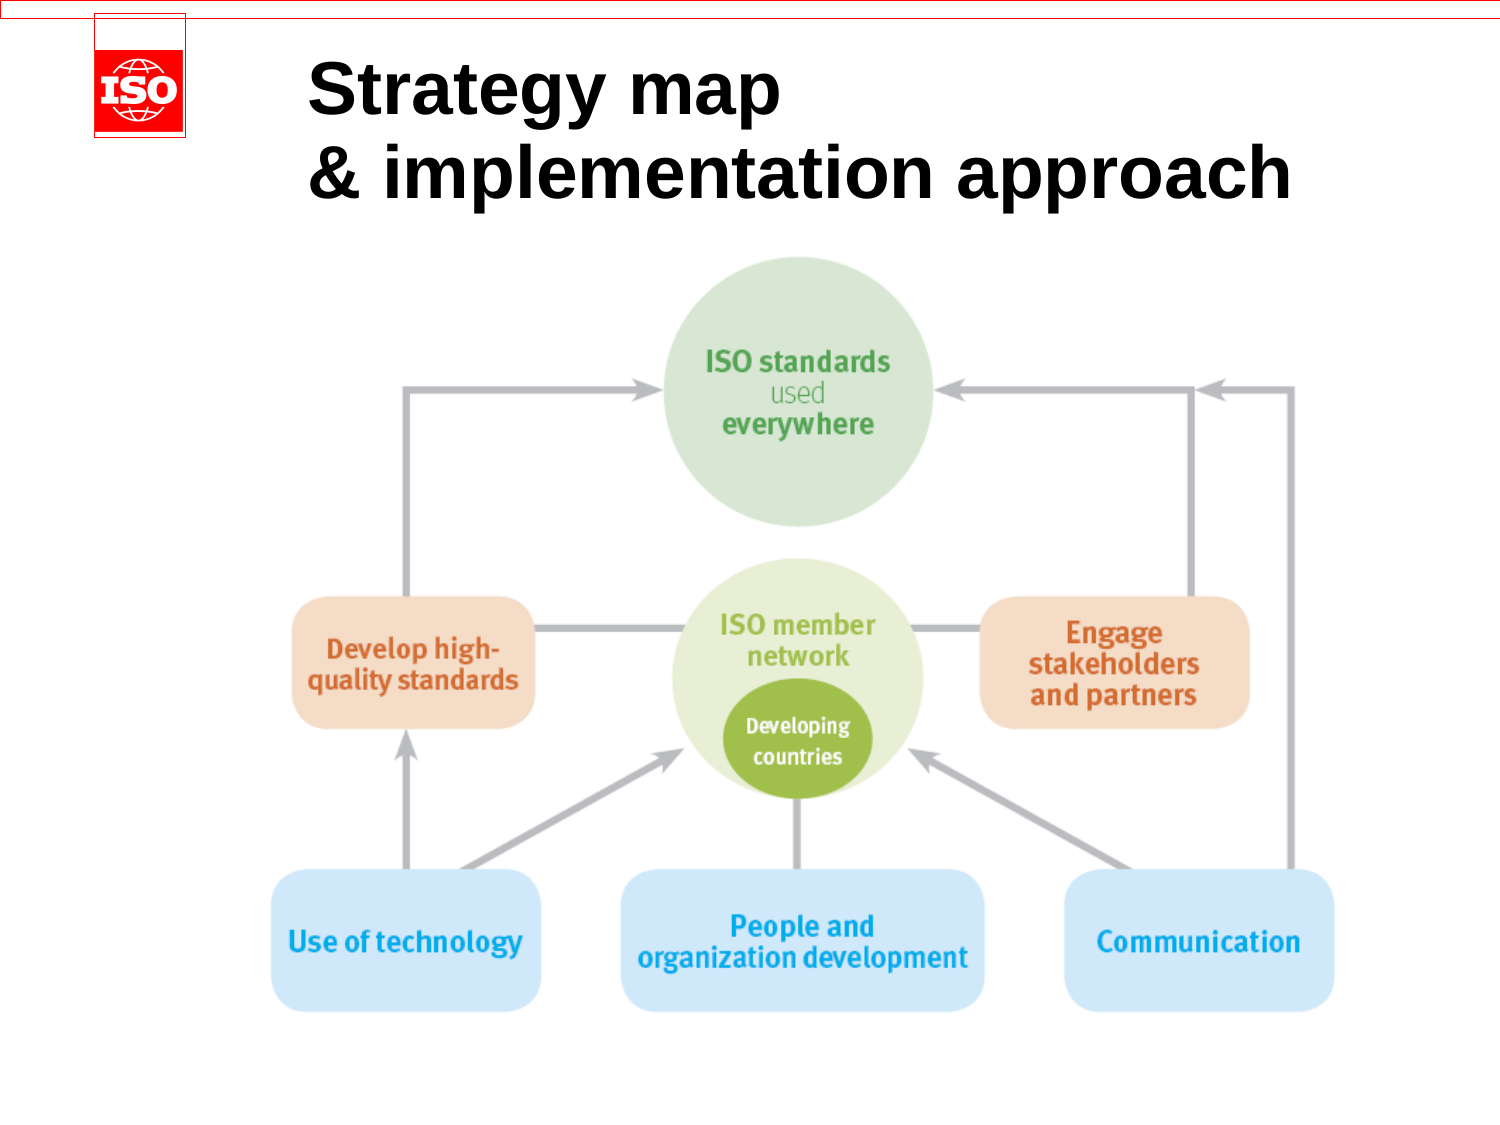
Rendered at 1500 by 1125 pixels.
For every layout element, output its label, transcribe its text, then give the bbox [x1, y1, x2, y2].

title Strategy map & implementation approach [292, 30, 1464, 232]
picture [269, 251, 1339, 1034]
